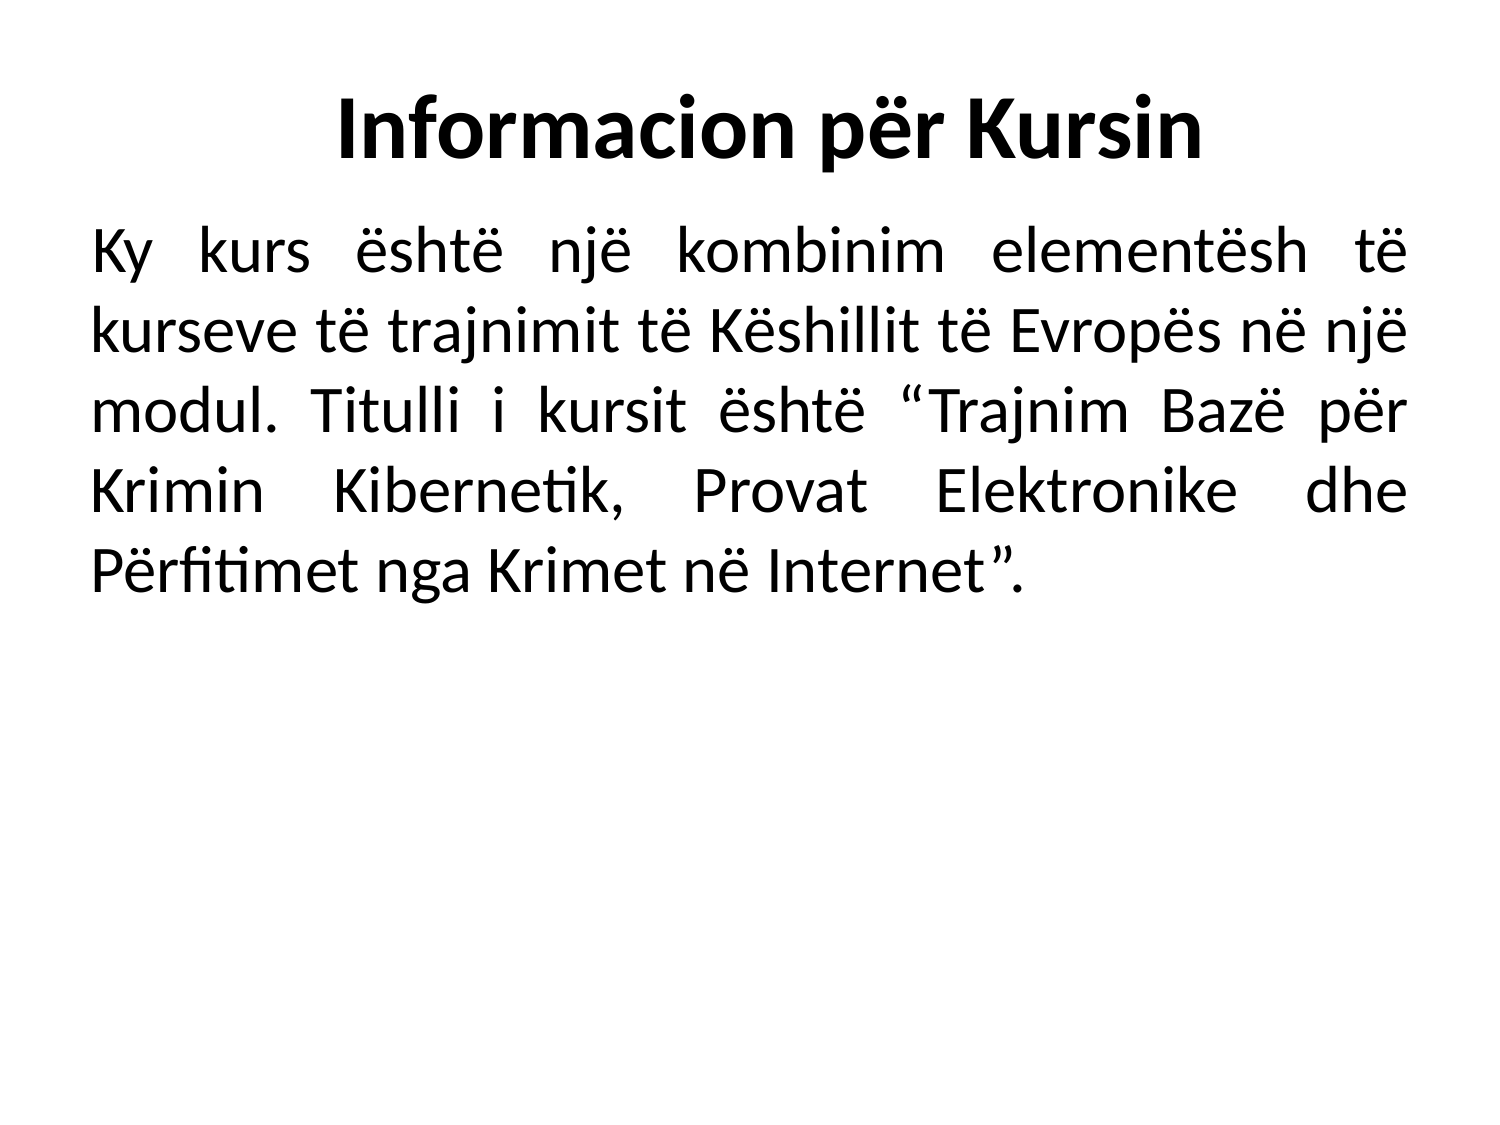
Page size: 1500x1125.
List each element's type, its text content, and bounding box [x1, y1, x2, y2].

list Ky kurs është një kombinim elementësh të kurseve të trajnimit të Këshillit të Evropës në një modul. Titulli i kursit është “Trajnim Bazë për Krimin Kibernetik, Provat Elektronike dhe Përfitimet nga Krimet në Internet”. [75, 198, 1425, 1102]
title Informacion për Kursin [75, 45, 1425, 198]
